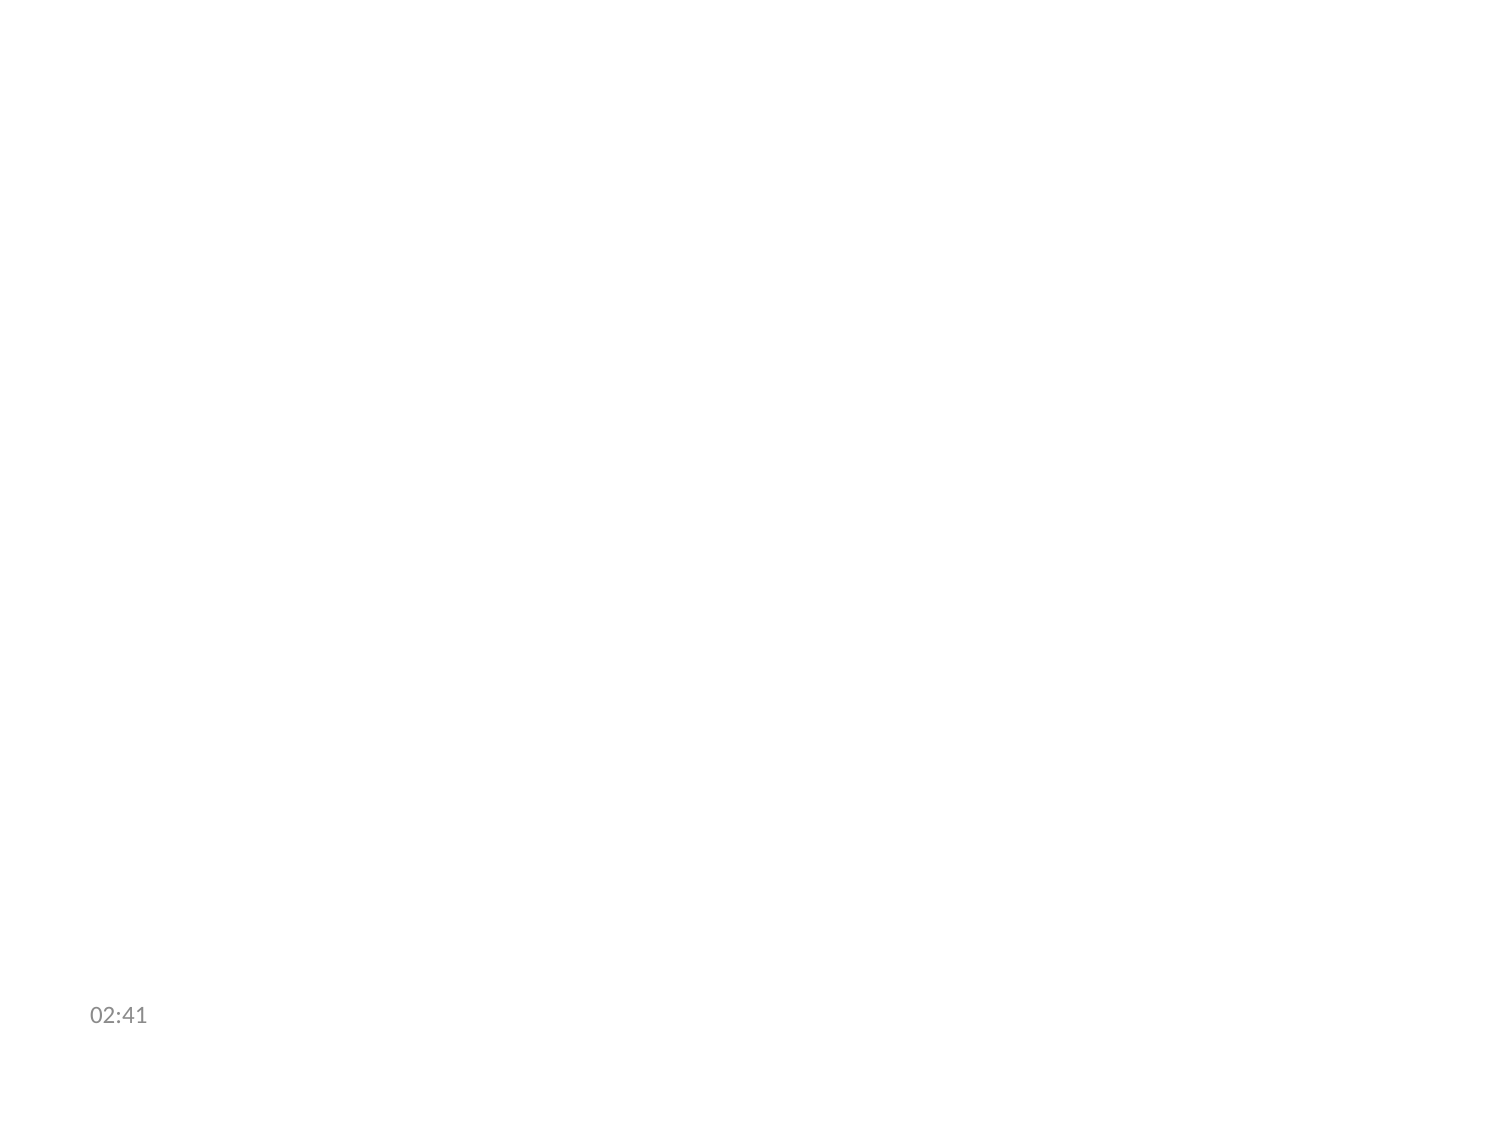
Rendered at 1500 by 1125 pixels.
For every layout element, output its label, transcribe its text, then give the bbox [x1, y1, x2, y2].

text_box 15:35 [75, 983, 425, 1044]
